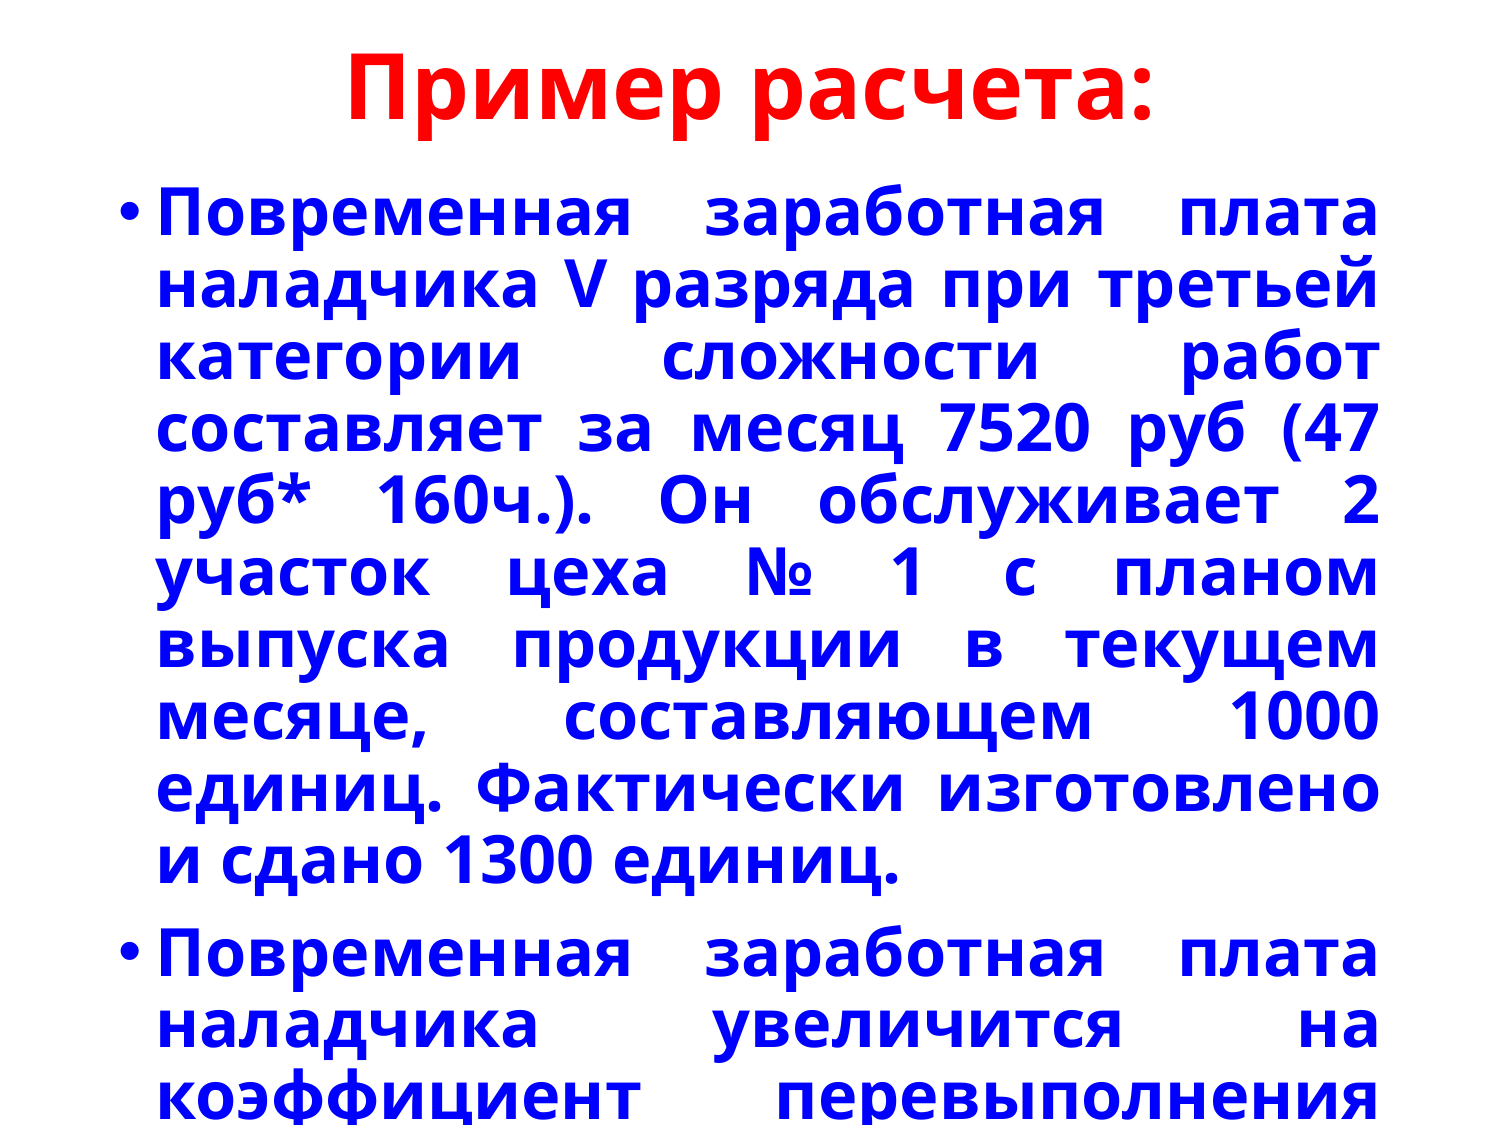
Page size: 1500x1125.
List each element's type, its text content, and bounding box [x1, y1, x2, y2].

list Повременная заработная плата наладчика V разряда при третьей категории сложности работ составляет за месяц 7520 руб (47 руб* 160ч.). Он обслуживает 2 участок цеха № 1 с планом выпуска продукции в текущем месяце, составляющем 1000 единиц. Фактически изготовлено и сдано 1300 единиц. Повременная заработная плата наладчика увеличится на коэффициент перевыполнения плана и составит 9776 руб (7520 * 1300 / 1000 единиц). [103, 170, 1397, 885]
title Пример расчета: [103, 27, 1397, 153]
